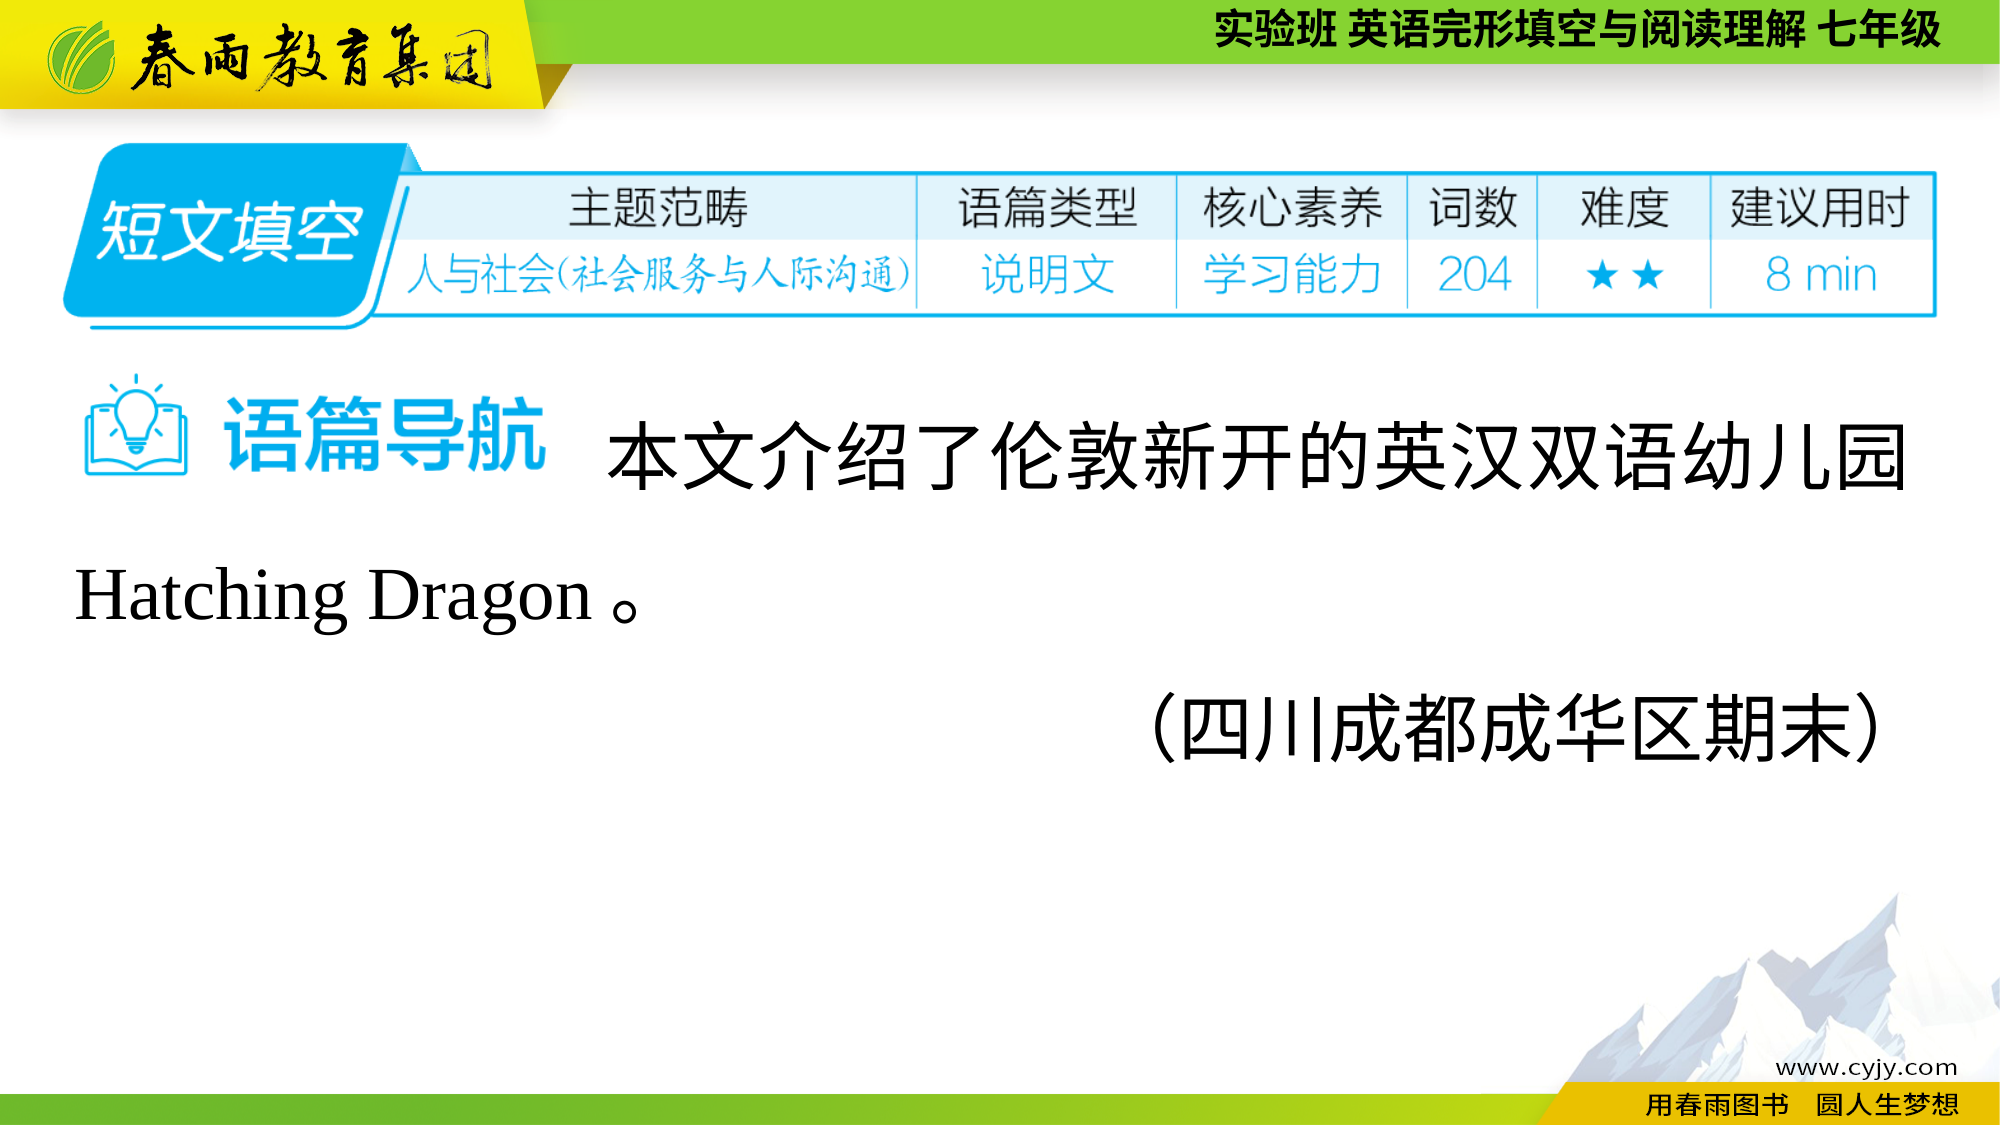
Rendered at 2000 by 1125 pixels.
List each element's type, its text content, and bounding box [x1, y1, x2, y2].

text_box （四川成都成华区期末） [1035, 629, 1944, 779]
picture [0, 0, 2000, 1125]
text_box 本文介绍了伦敦新开的英汉双语幼儿园Hatching Dragon。 [59, 357, 1944, 643]
